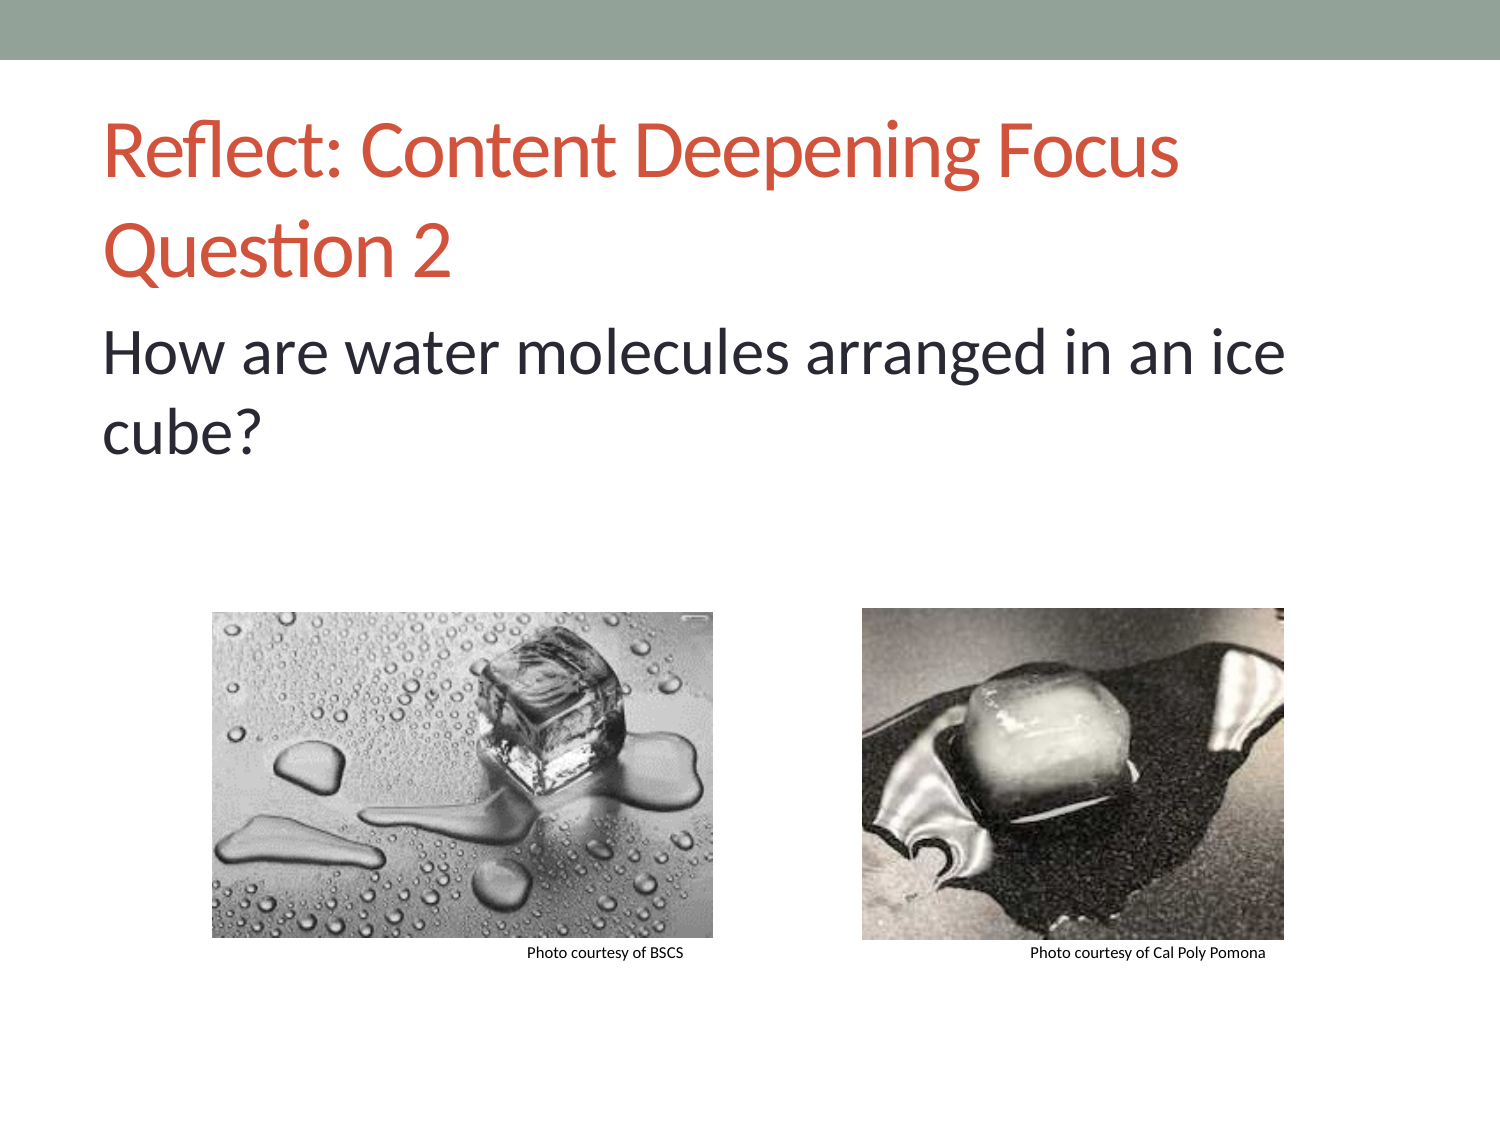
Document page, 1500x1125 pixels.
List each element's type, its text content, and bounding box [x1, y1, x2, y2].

text_box Photo courtesy of Cal Poly Pomona [1015, 947, 1282, 970]
text_box Photo courtesy of BSCS [512, 934, 825, 970]
list How are water molecules arranged in an ice cube? [87, 299, 1425, 1063]
title Reflect: Content Deepening Focus Question 2 [87, 112, 1425, 275]
picture [862, 608, 1284, 940]
picture [212, 612, 713, 938]
